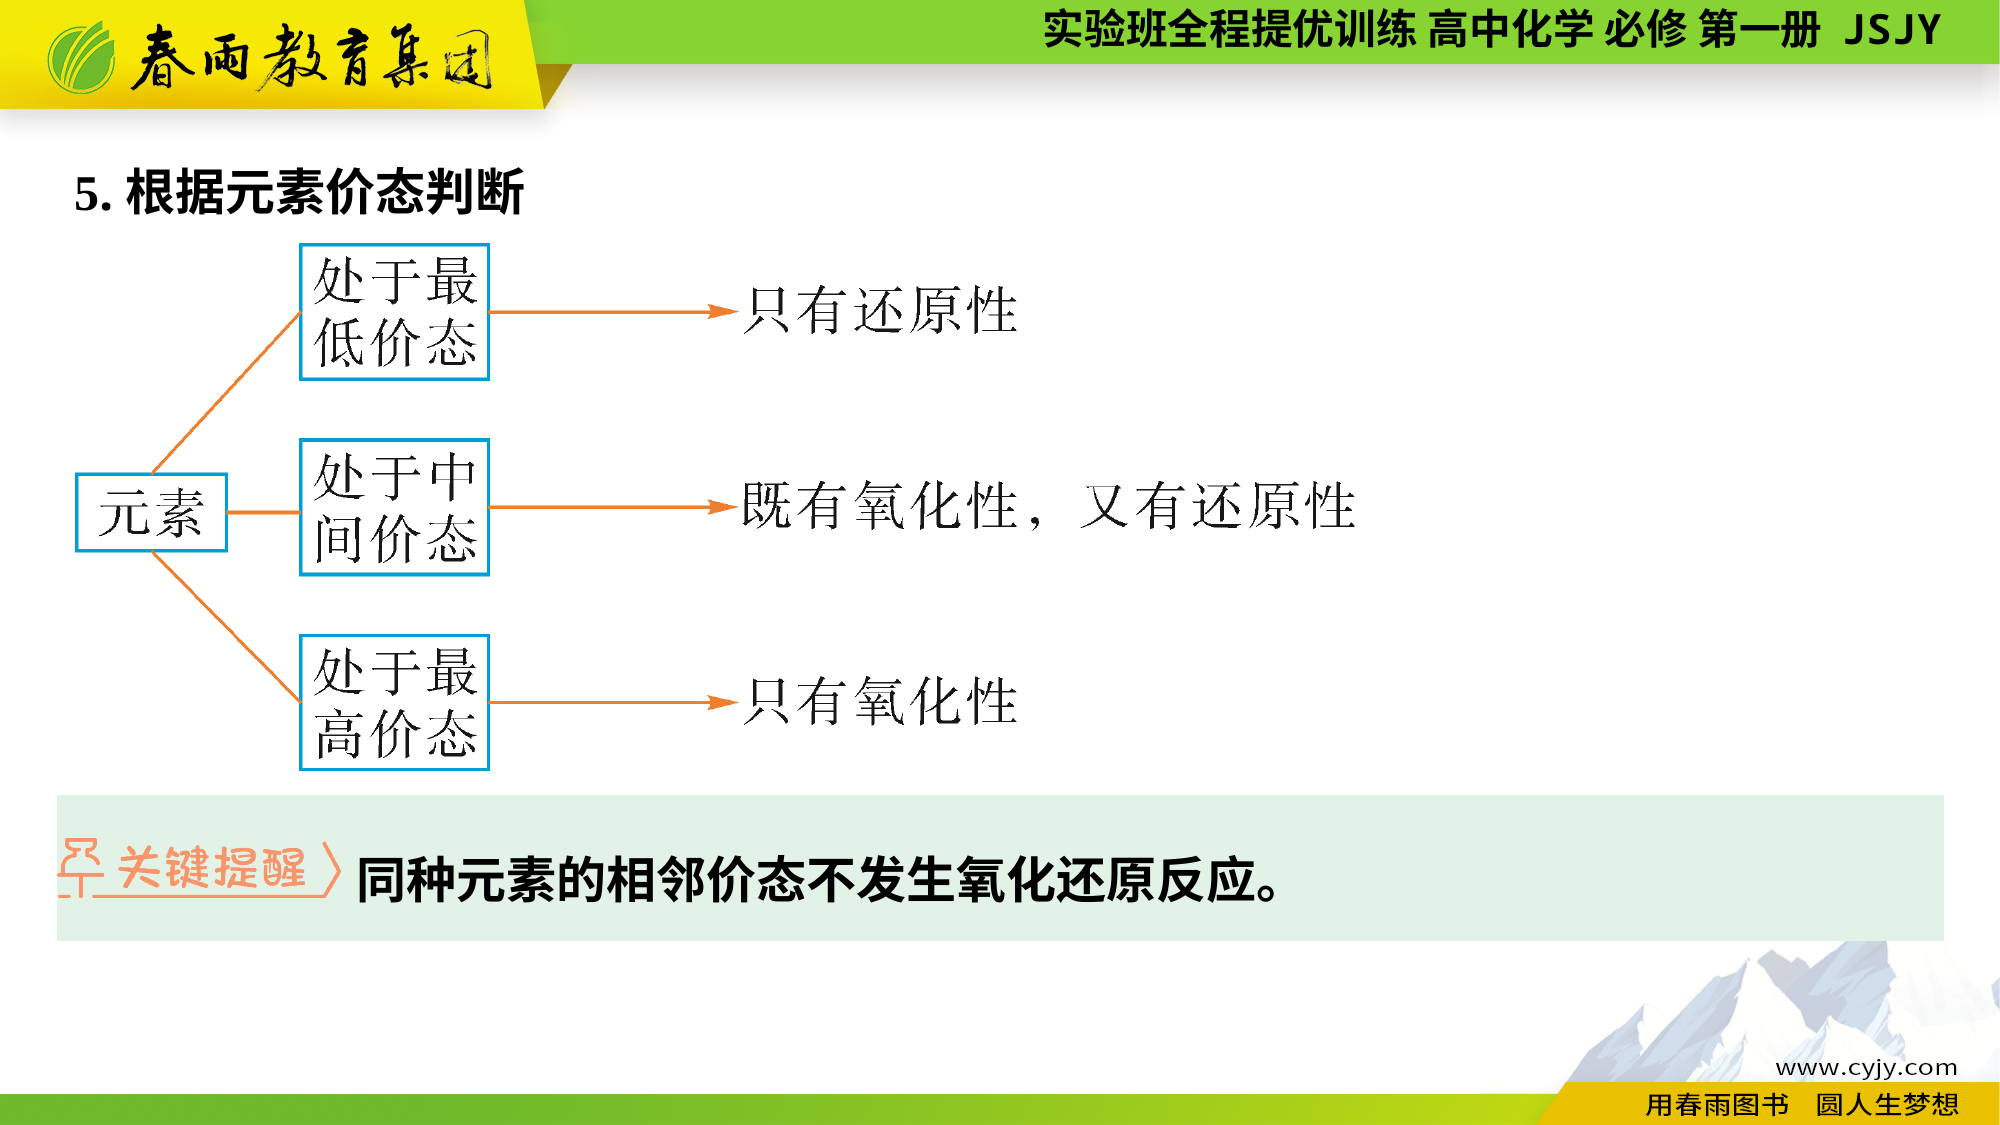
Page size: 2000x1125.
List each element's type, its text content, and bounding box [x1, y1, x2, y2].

list 5.根据元素价态判断 [59, 122, 1944, 217]
picture [0, 0, 2000, 1125]
